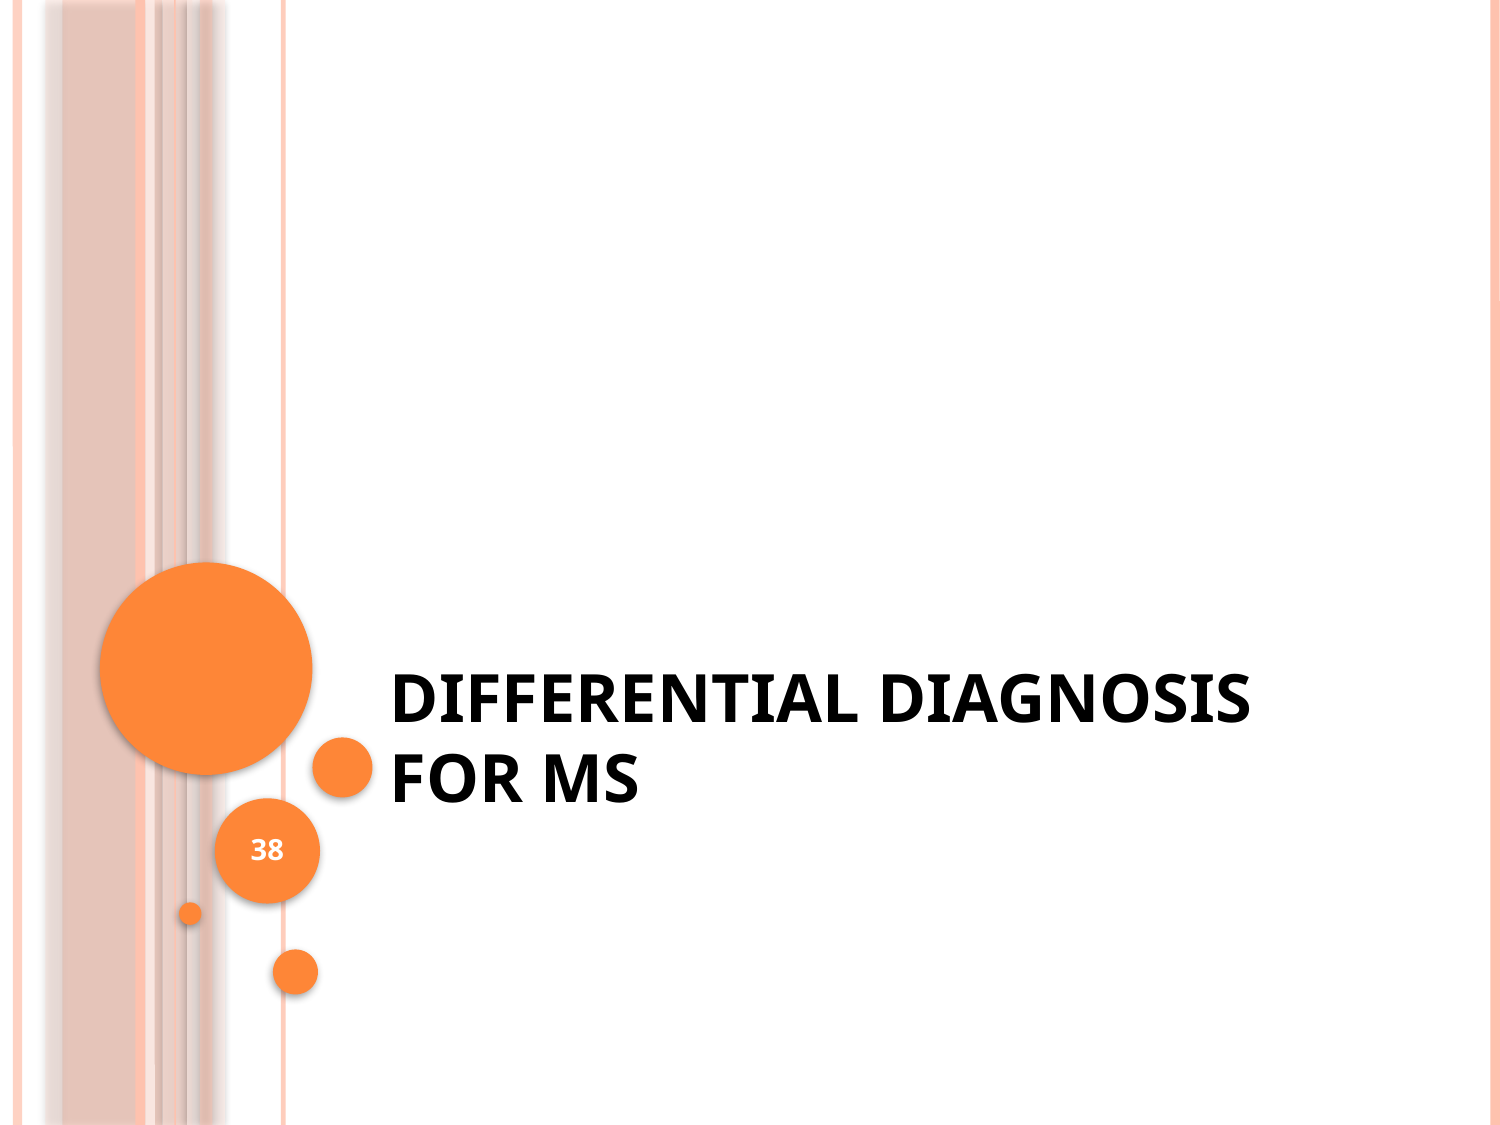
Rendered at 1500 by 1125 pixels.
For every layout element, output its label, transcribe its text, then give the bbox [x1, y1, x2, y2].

slide_number 38 [217, 808, 318, 894]
title DIFFERENTIAL DIAGNOSIS FOR MS [375, 512, 1388, 824]
